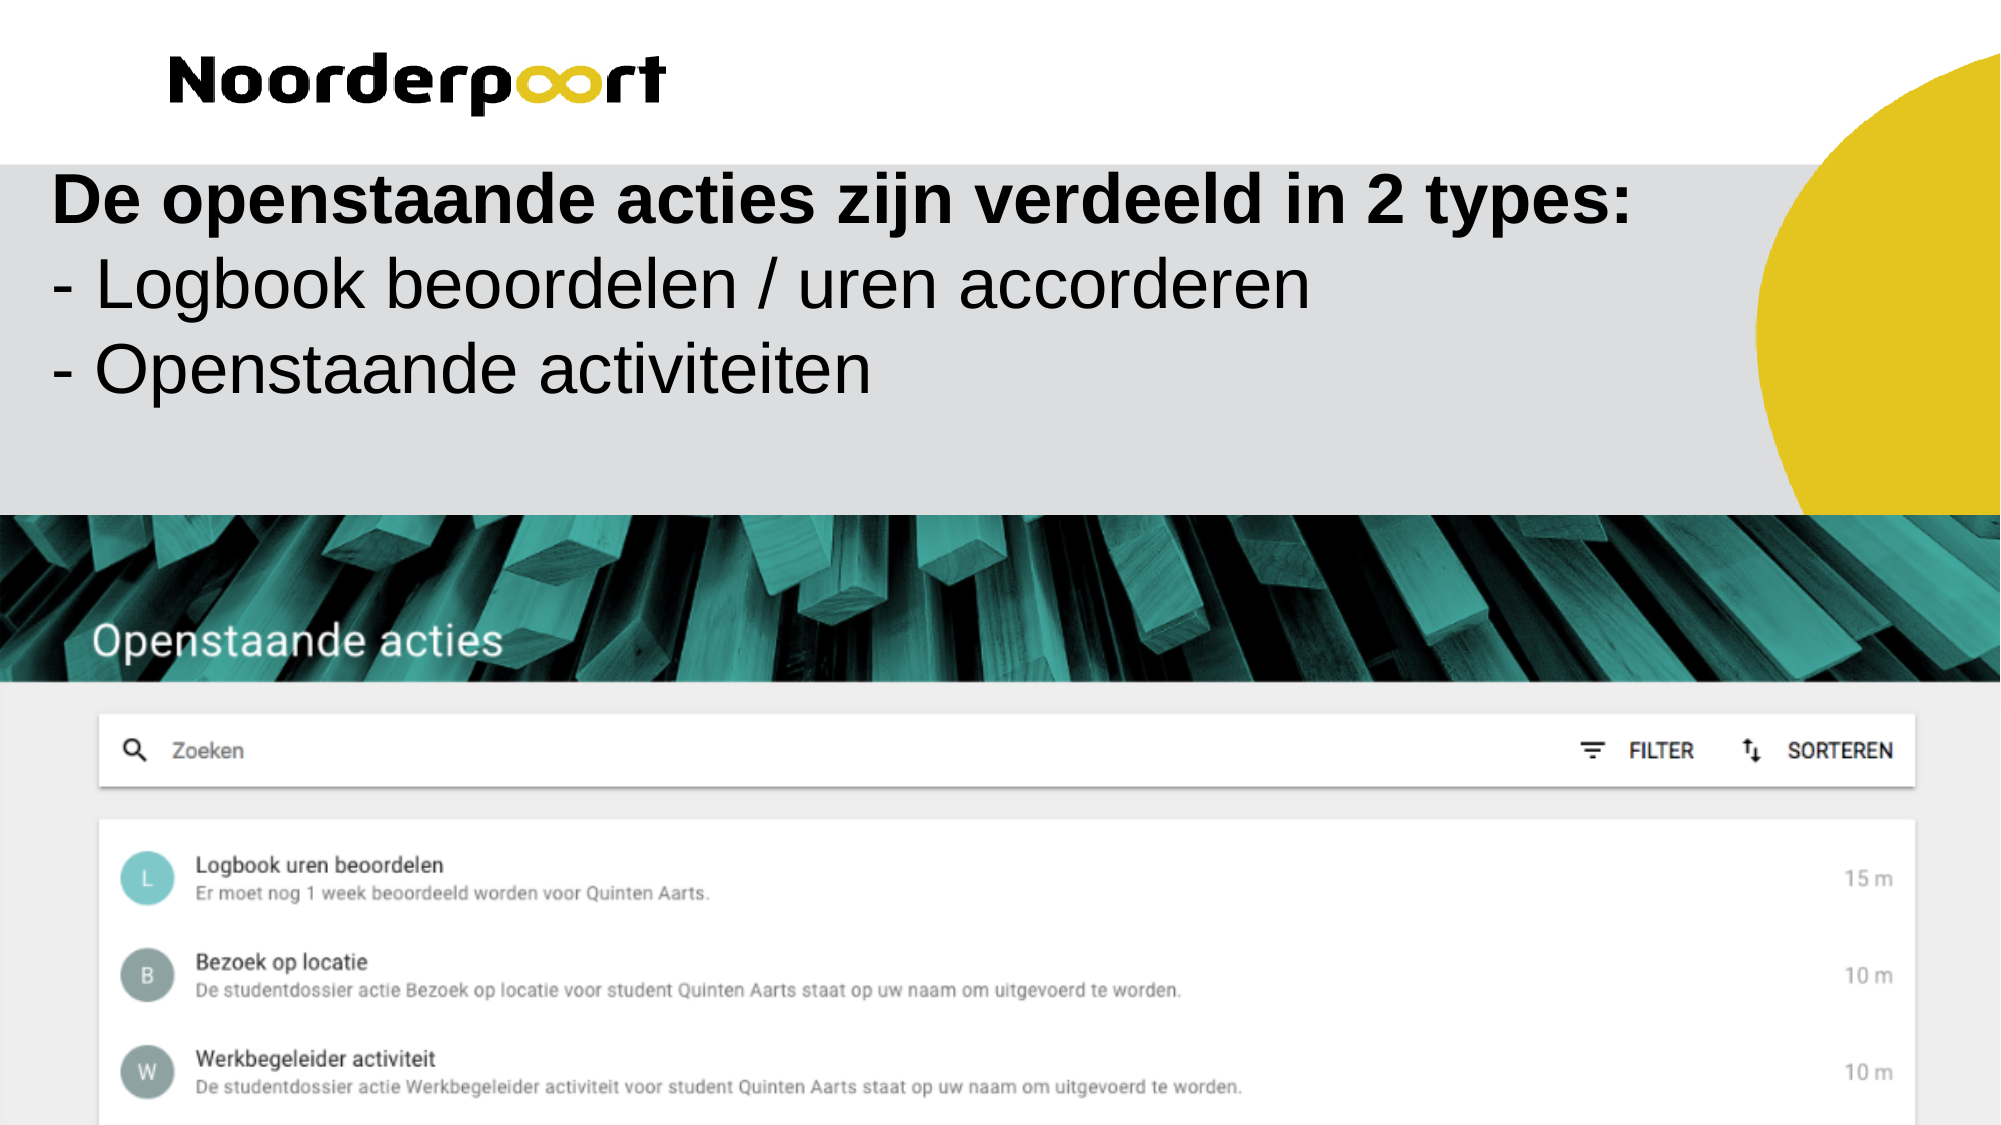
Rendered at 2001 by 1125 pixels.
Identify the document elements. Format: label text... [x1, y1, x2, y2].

title Uren accorderen en De openstaande acties zijn verdeeld in 2 types: - Logbook beoordelen / uren accorderen - Openstaande activiteiten​ [0, 142, 1692, 249]
picture [0, 0, 2001, 1125]
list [0, 515, 2000, 1125]
